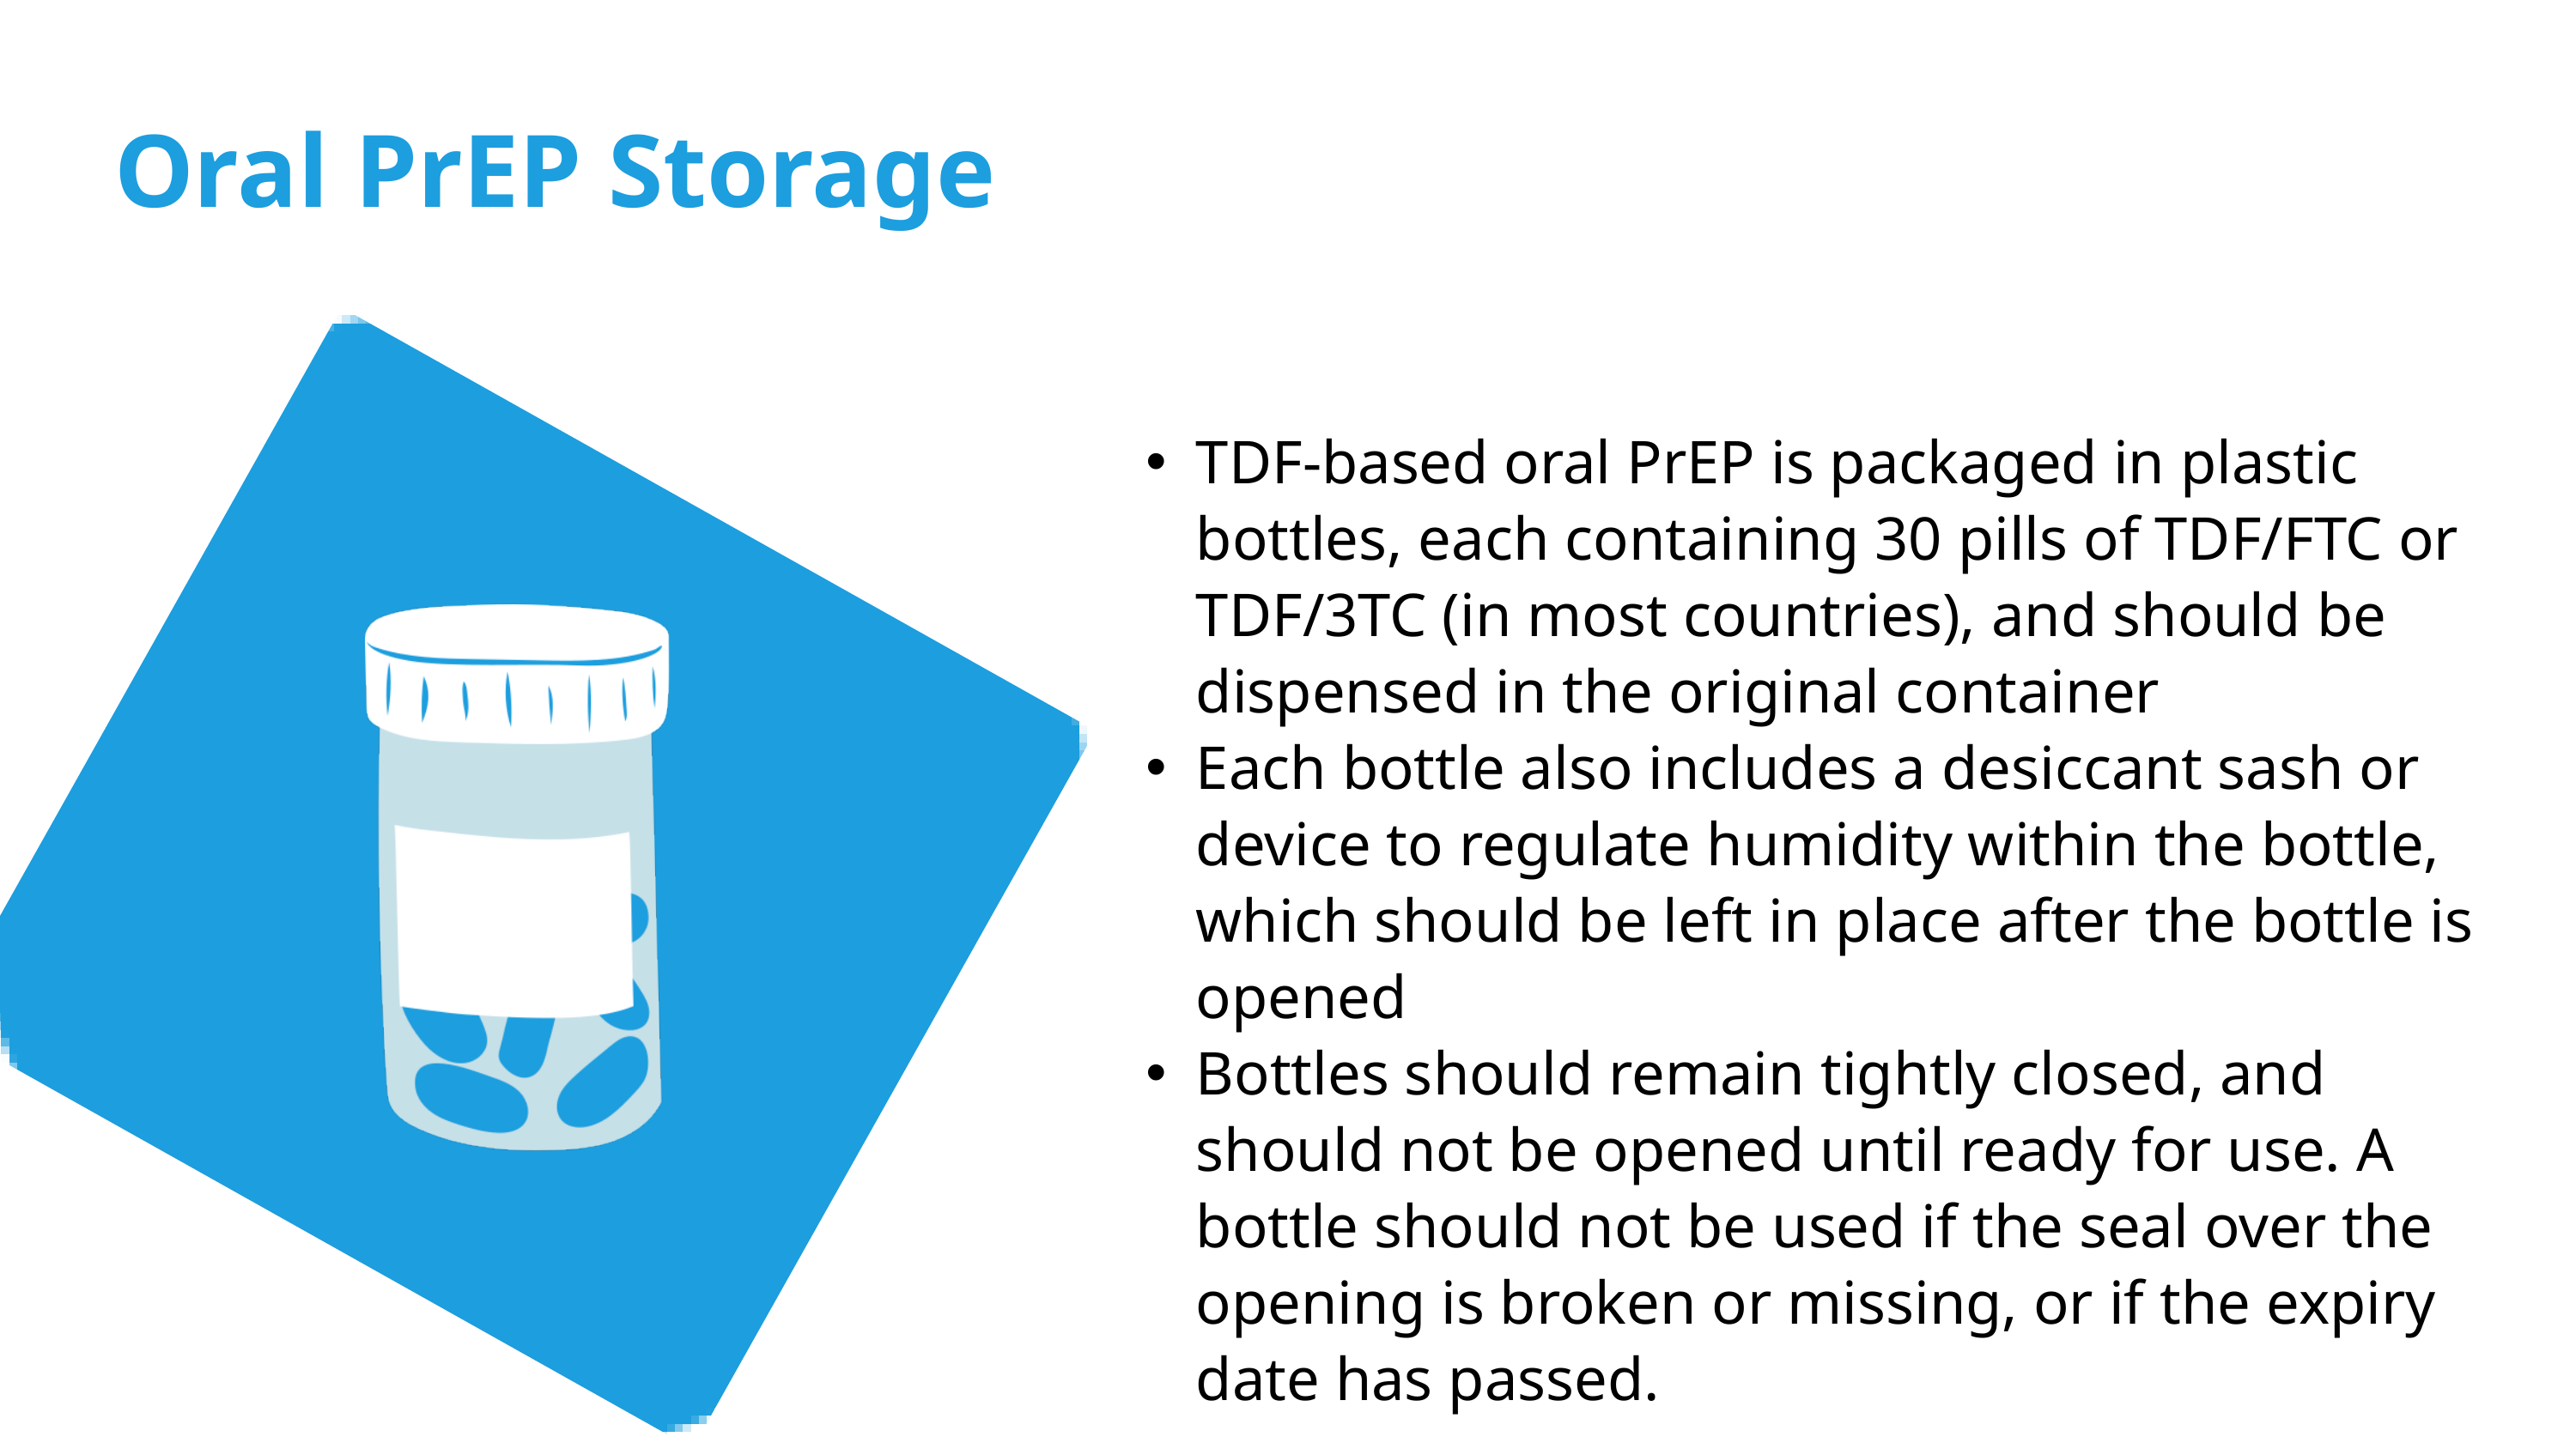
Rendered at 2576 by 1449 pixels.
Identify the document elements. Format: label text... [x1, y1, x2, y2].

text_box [0, 307, 1097, 1449]
text_box TDF-based oral PrEP is packaged in plastic bottles, each containing 30 pills of TDF/FTC or TDF/3TC (in most countries), and should be dispensed in the original container Each bottle also includes a desiccant sash or device to regulate humidity within the bottle, which should be left in place after the bottle is opened Bottles should remain tightly closed, and should not be opened until ready for use. A bottle should not be used if the seal over the opening is broken or missing, or if the expiry date has passed. [1100, 419, 2519, 1449]
text_box Oral PrEP Storage [114, 118, 2432, 230]
